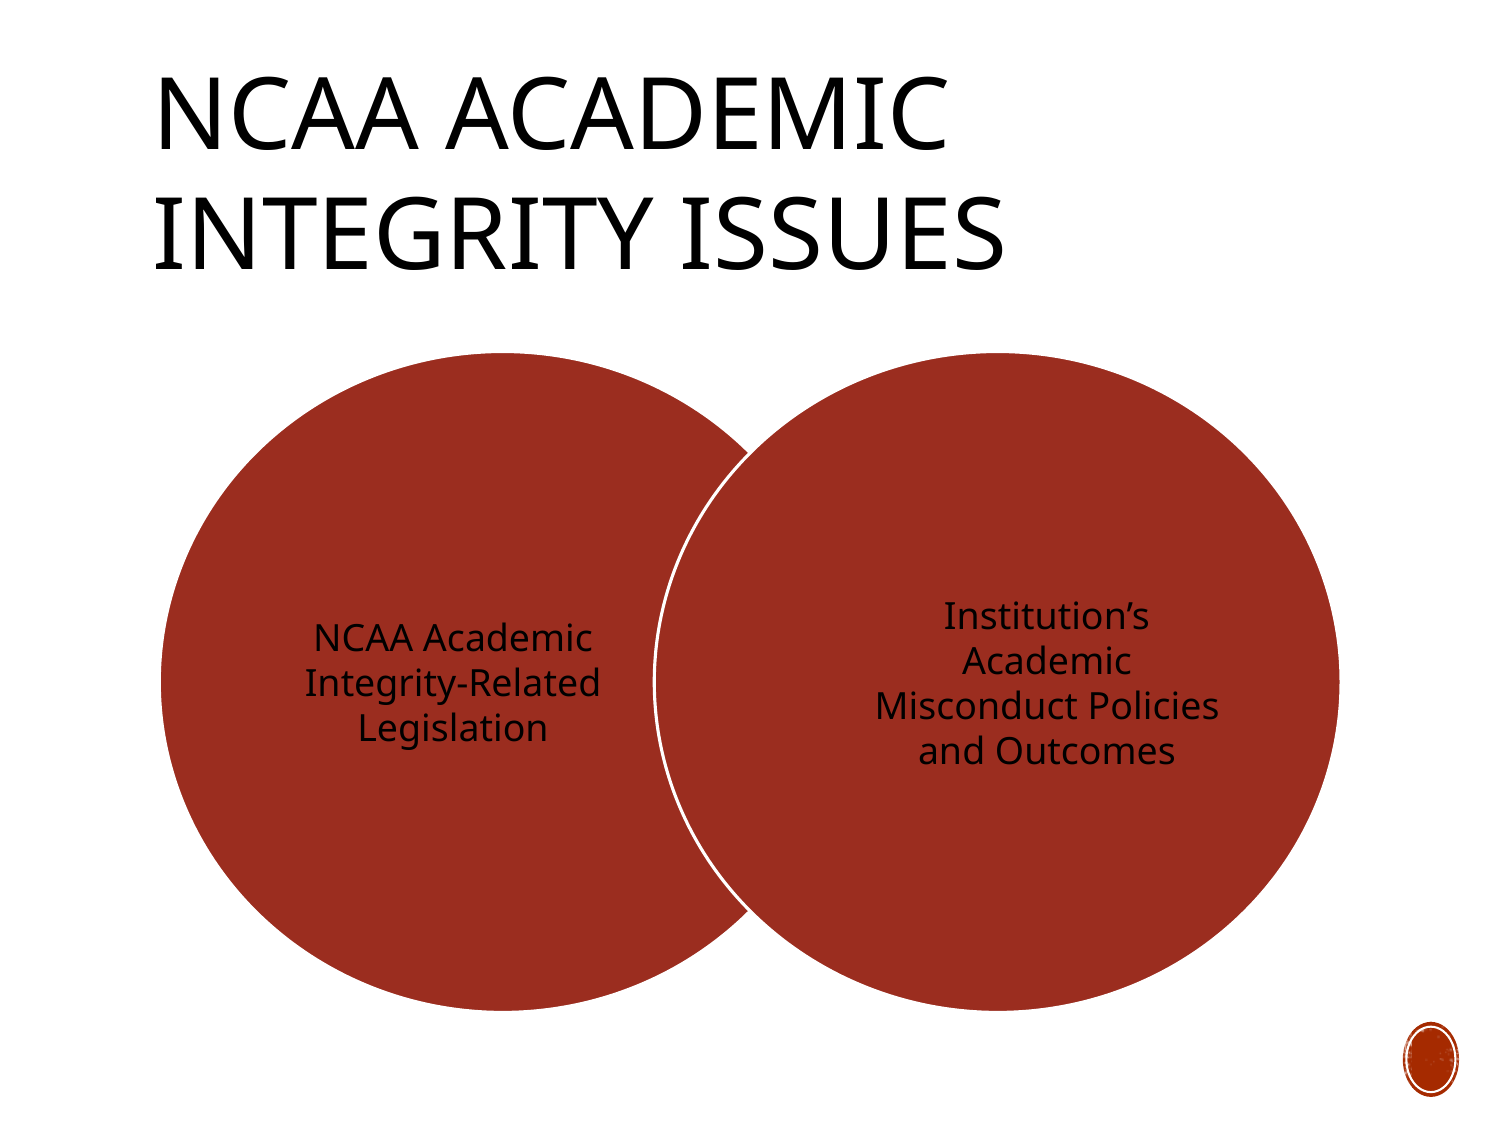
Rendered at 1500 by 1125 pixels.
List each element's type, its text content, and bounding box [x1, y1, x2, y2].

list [134, 351, 1367, 1010]
title NCAA Academic Integrity Issues [137, 37, 1375, 302]
